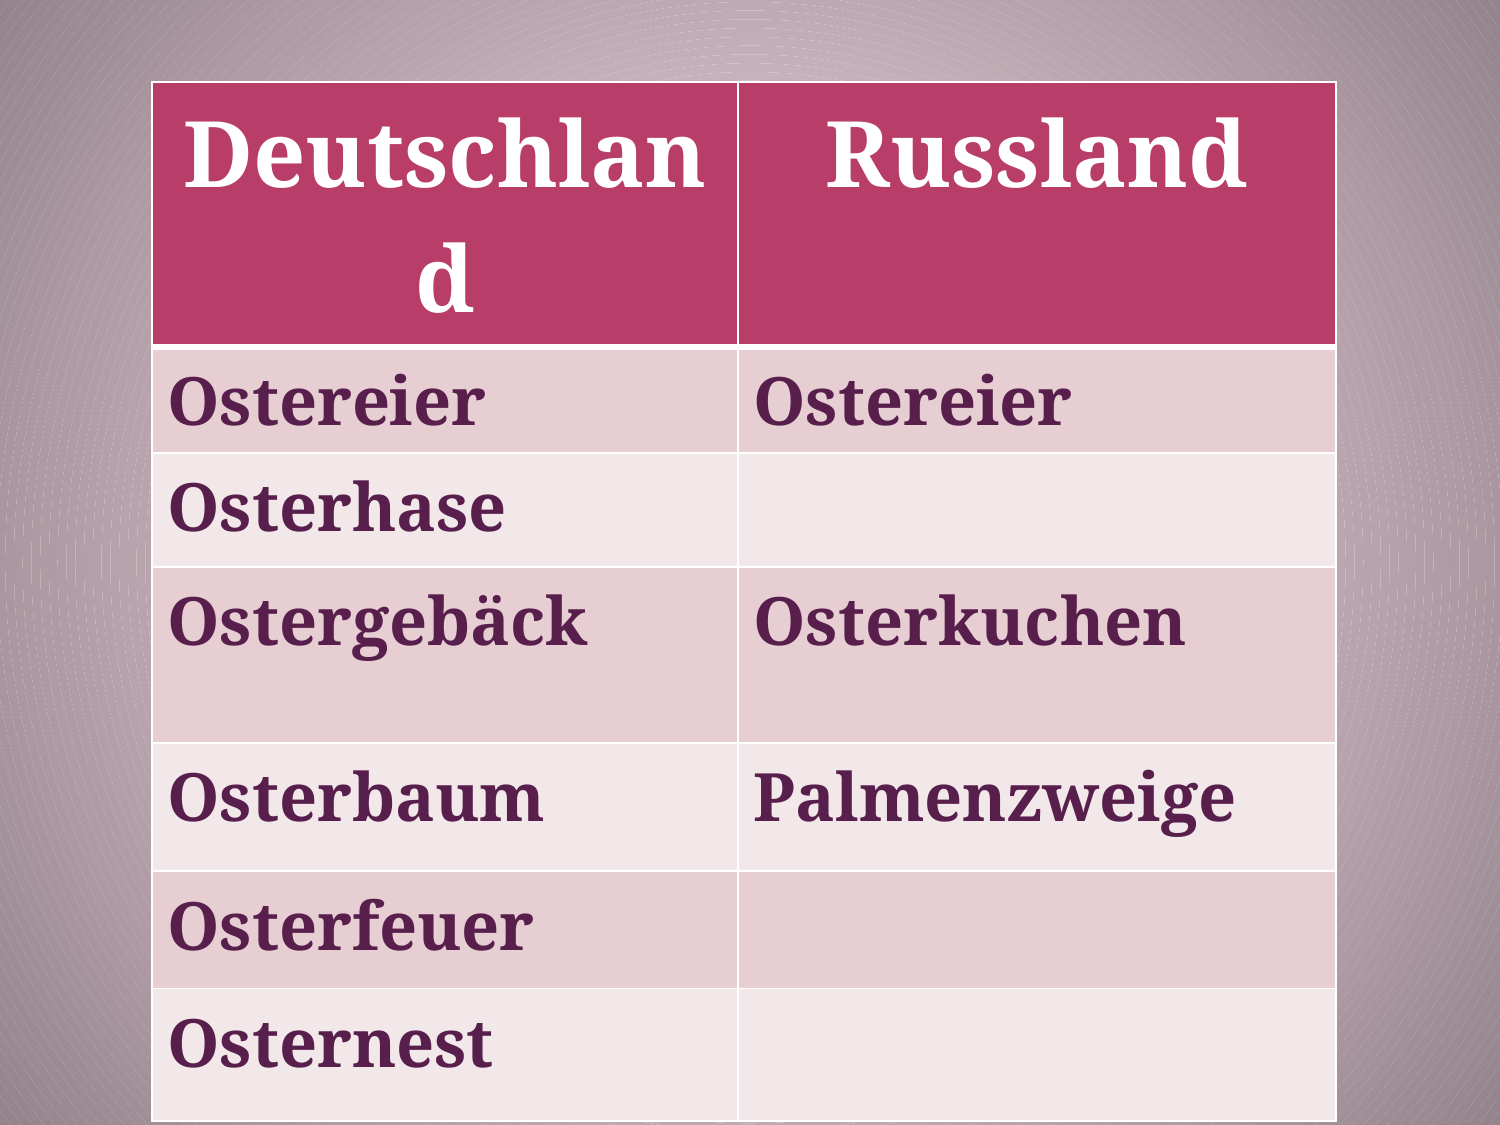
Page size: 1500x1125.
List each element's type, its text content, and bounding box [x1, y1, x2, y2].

table_cell Osterkuchen [739, 568, 1335, 742]
table_cell Osternest [153, 989, 737, 1120]
table_cell Osterbaum [153, 744, 737, 870]
table_cell [739, 989, 1335, 1120]
table_header Russland [739, 83, 1335, 344]
table_cell Ostereier [153, 350, 737, 452]
table_cell Ostereier [739, 350, 1335, 452]
table_cell Ostergebäck [153, 568, 737, 742]
table_cell Osterhase [153, 454, 737, 566]
table_header Deutschland [153, 83, 737, 344]
table_cell [739, 454, 1335, 566]
table_cell [739, 872, 1335, 988]
table_cell Osterfeuer [153, 872, 737, 988]
table_cell Palmenzweige [739, 744, 1335, 870]
